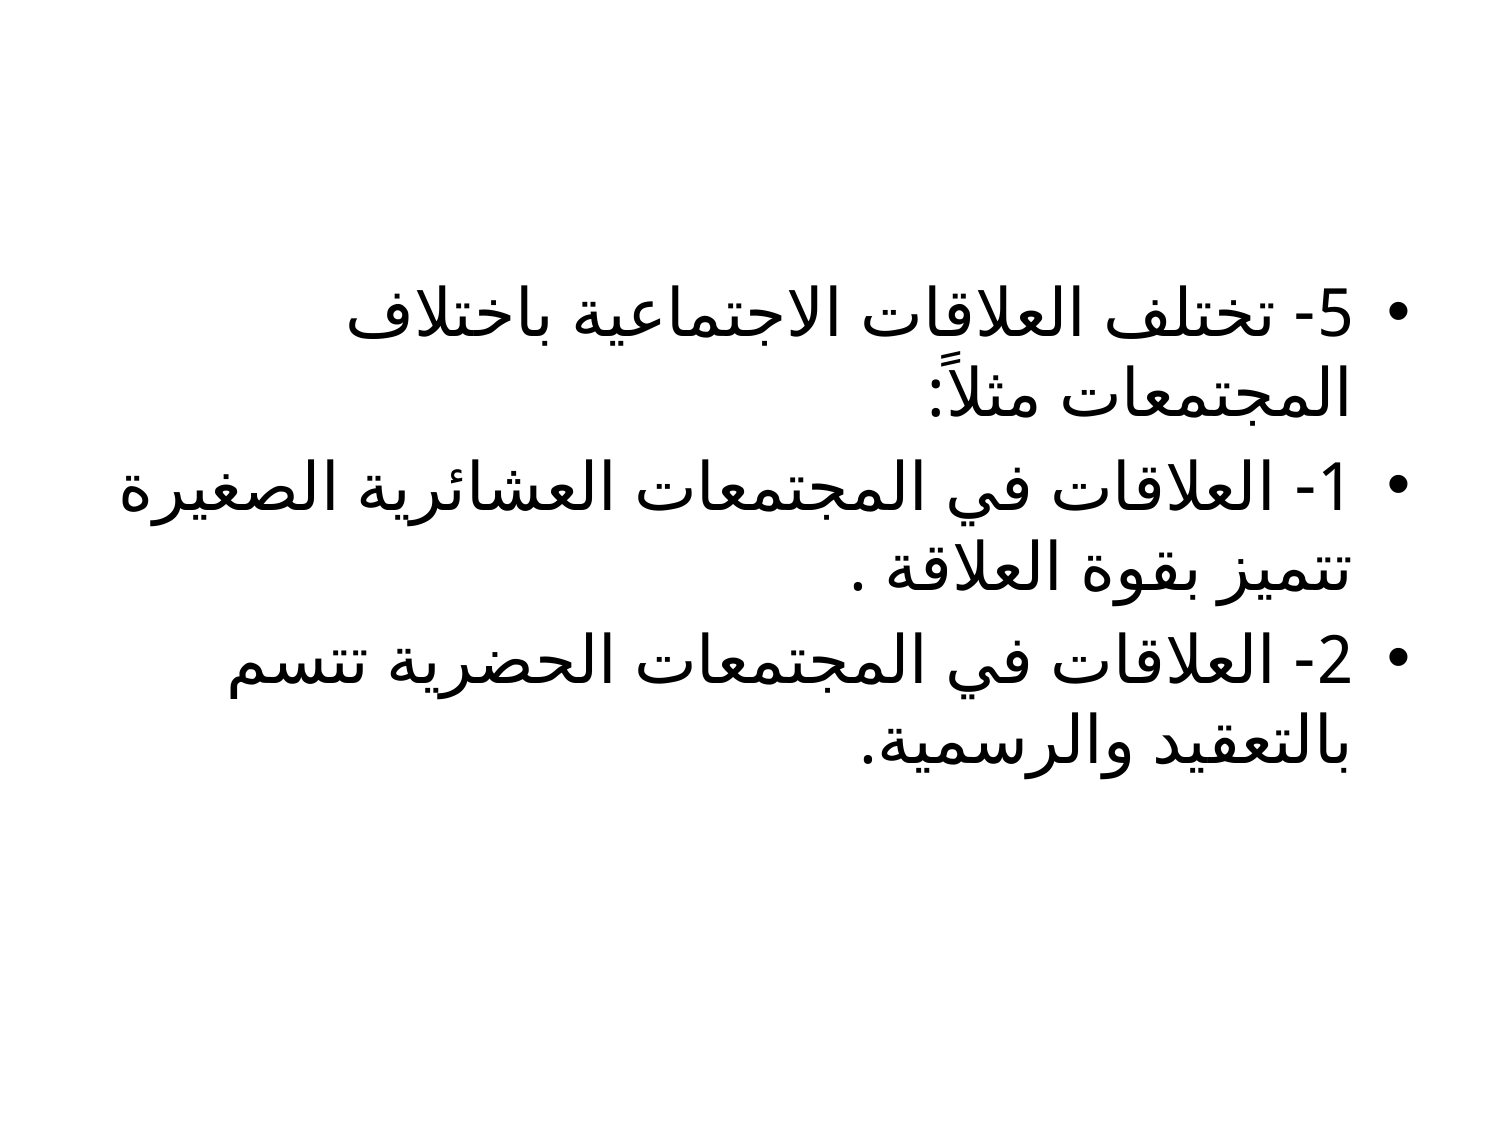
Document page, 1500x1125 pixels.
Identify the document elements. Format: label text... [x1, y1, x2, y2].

list 5- تختلف العلاقات الاجتماعية باختلاف المجتمعات مثلاً: 1- العلاقات في المجتمعات العشائرية الصغيرة تتميز بقوة العلاقة . 2- العلاقات في المجتمعات الحضرية تتسم بالتعقيد والرسمية. [75, 262, 1425, 1005]
